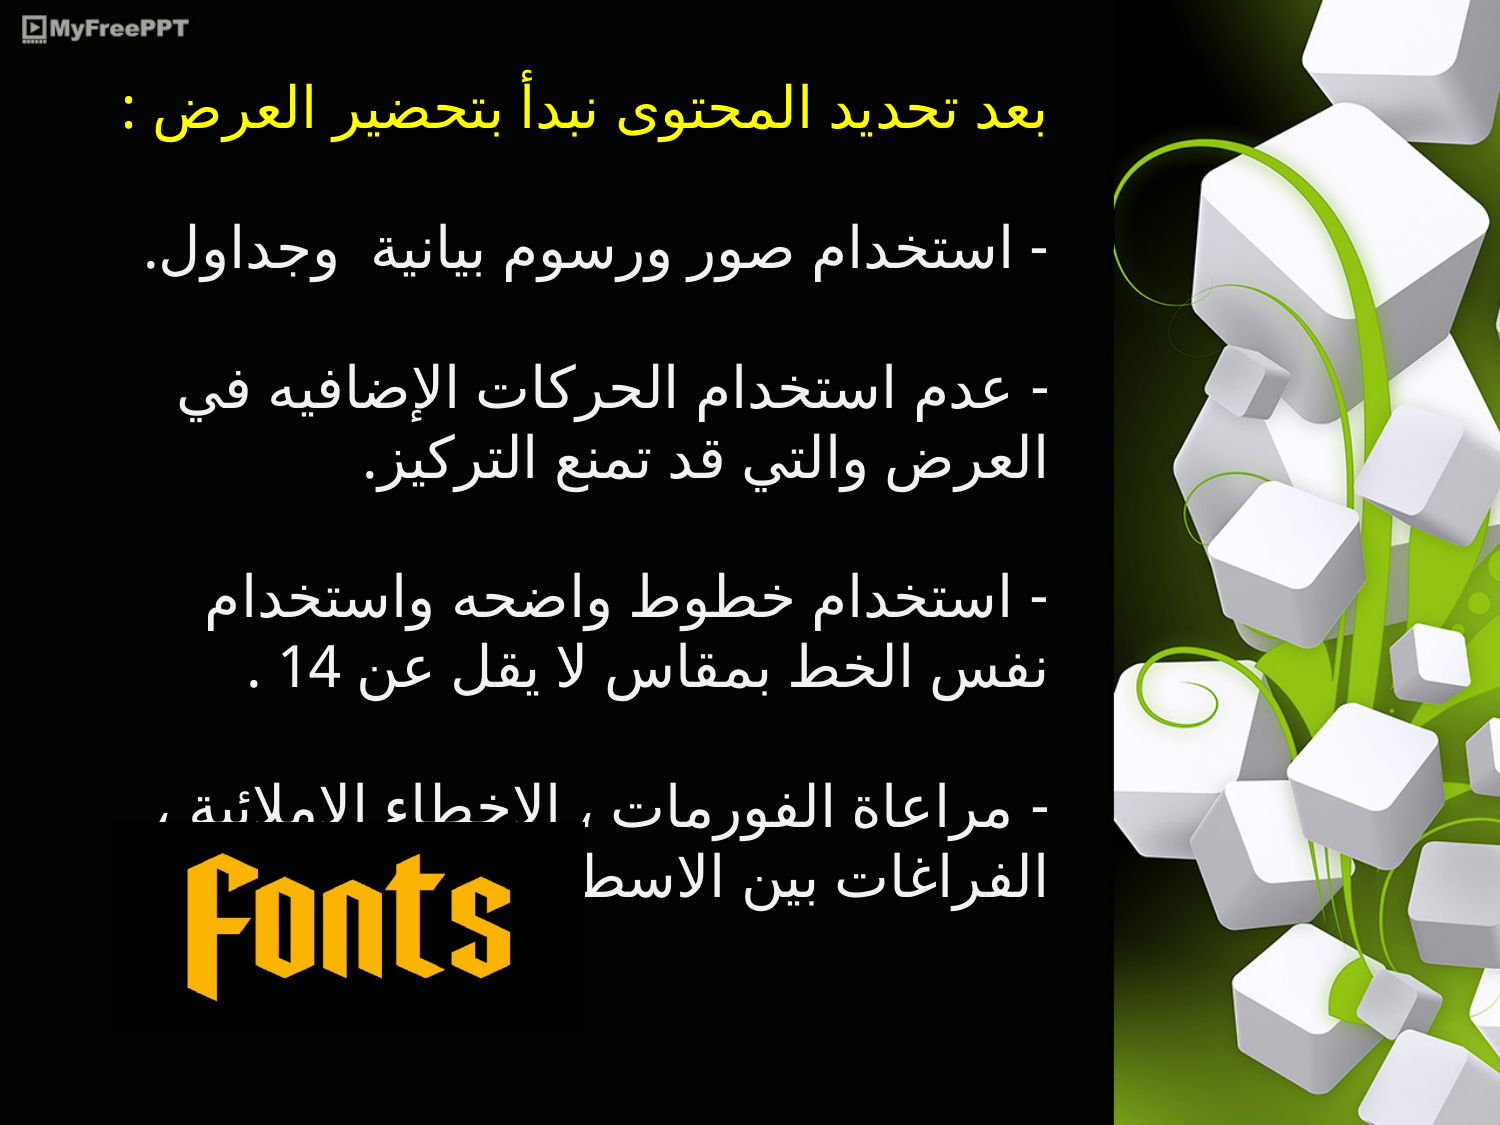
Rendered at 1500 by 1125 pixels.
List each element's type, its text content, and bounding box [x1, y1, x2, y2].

title بعد تحديد المحتوى نبدأ بتحضير العرض : - استخدام صور ورسوم بيانية وجداول. - عدم استخدام الحركات الإضافيه في العرض والتي قد تمنع التركيز. - استخدام خطوط واضحه واستخدام نفس الخط بمقاس لا يقل عن 14 . - مراعاة الفورمات ، الاخطاء الإملائية ، الفراغات بين الاسطر والكلمات. [64, 42, 1065, 1047]
picture [0, 0, 1500, 1125]
